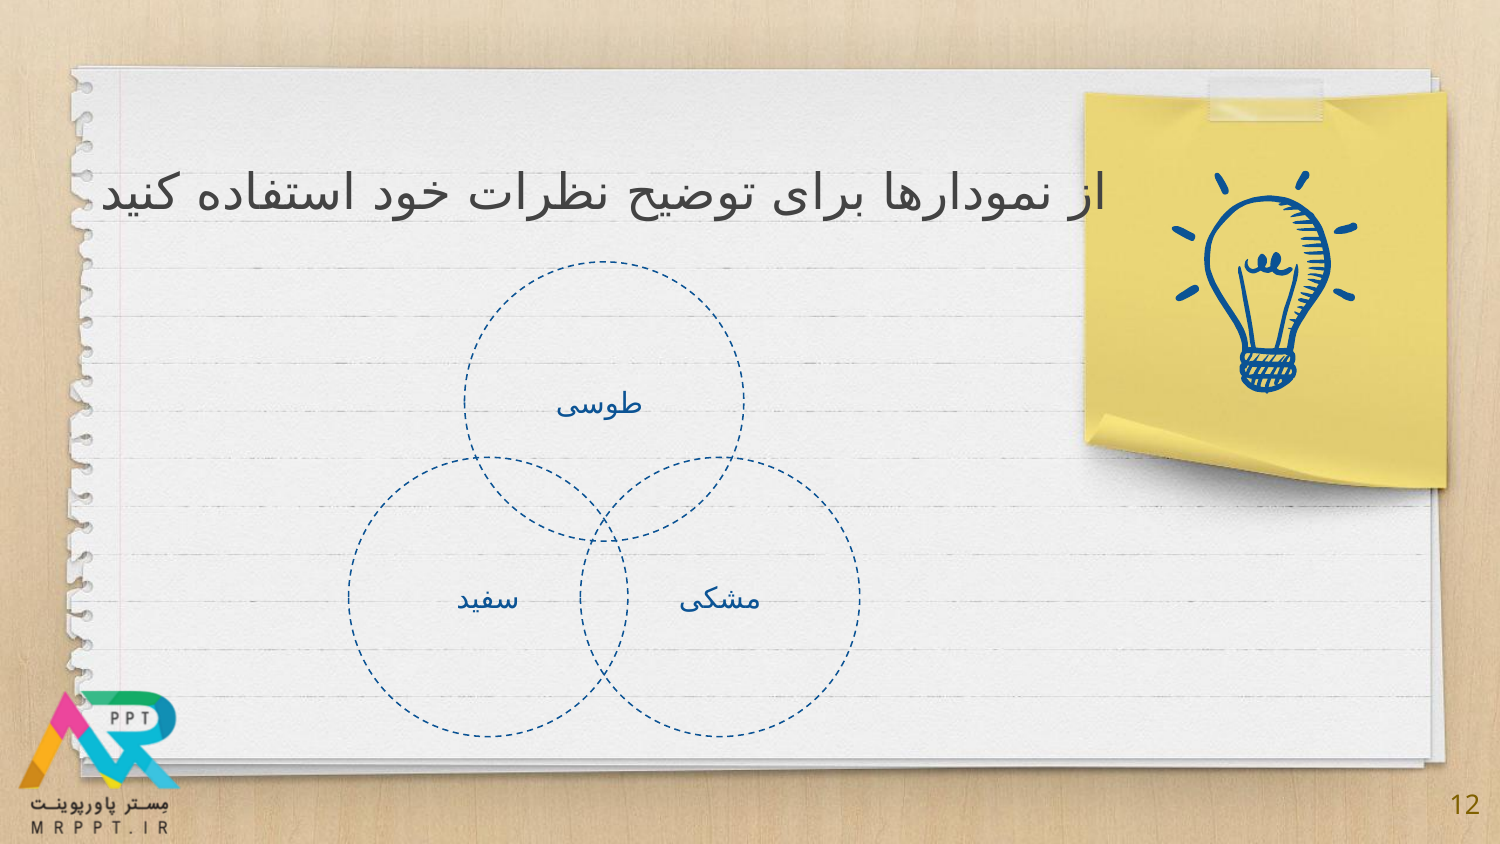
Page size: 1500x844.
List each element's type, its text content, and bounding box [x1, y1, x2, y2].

text_box [1214, 172, 1229, 195]
text_box [1204, 195, 1331, 394]
text_box [1175, 284, 1199, 302]
text_box مشکی [580, 457, 860, 737]
text_box [1333, 222, 1358, 234]
text_box [1295, 170, 1310, 191]
text_box [1171, 226, 1196, 241]
text_box طوسی [464, 261, 744, 517]
text_box [1333, 288, 1355, 302]
text_box سفید [348, 457, 604, 737]
title از نمودارها برای توضیح نظرات خود استفاده کنید [78, 93, 1130, 235]
slide_number 12 [1429, 767, 1500, 844]
picture [0, 0, 1500, 844]
